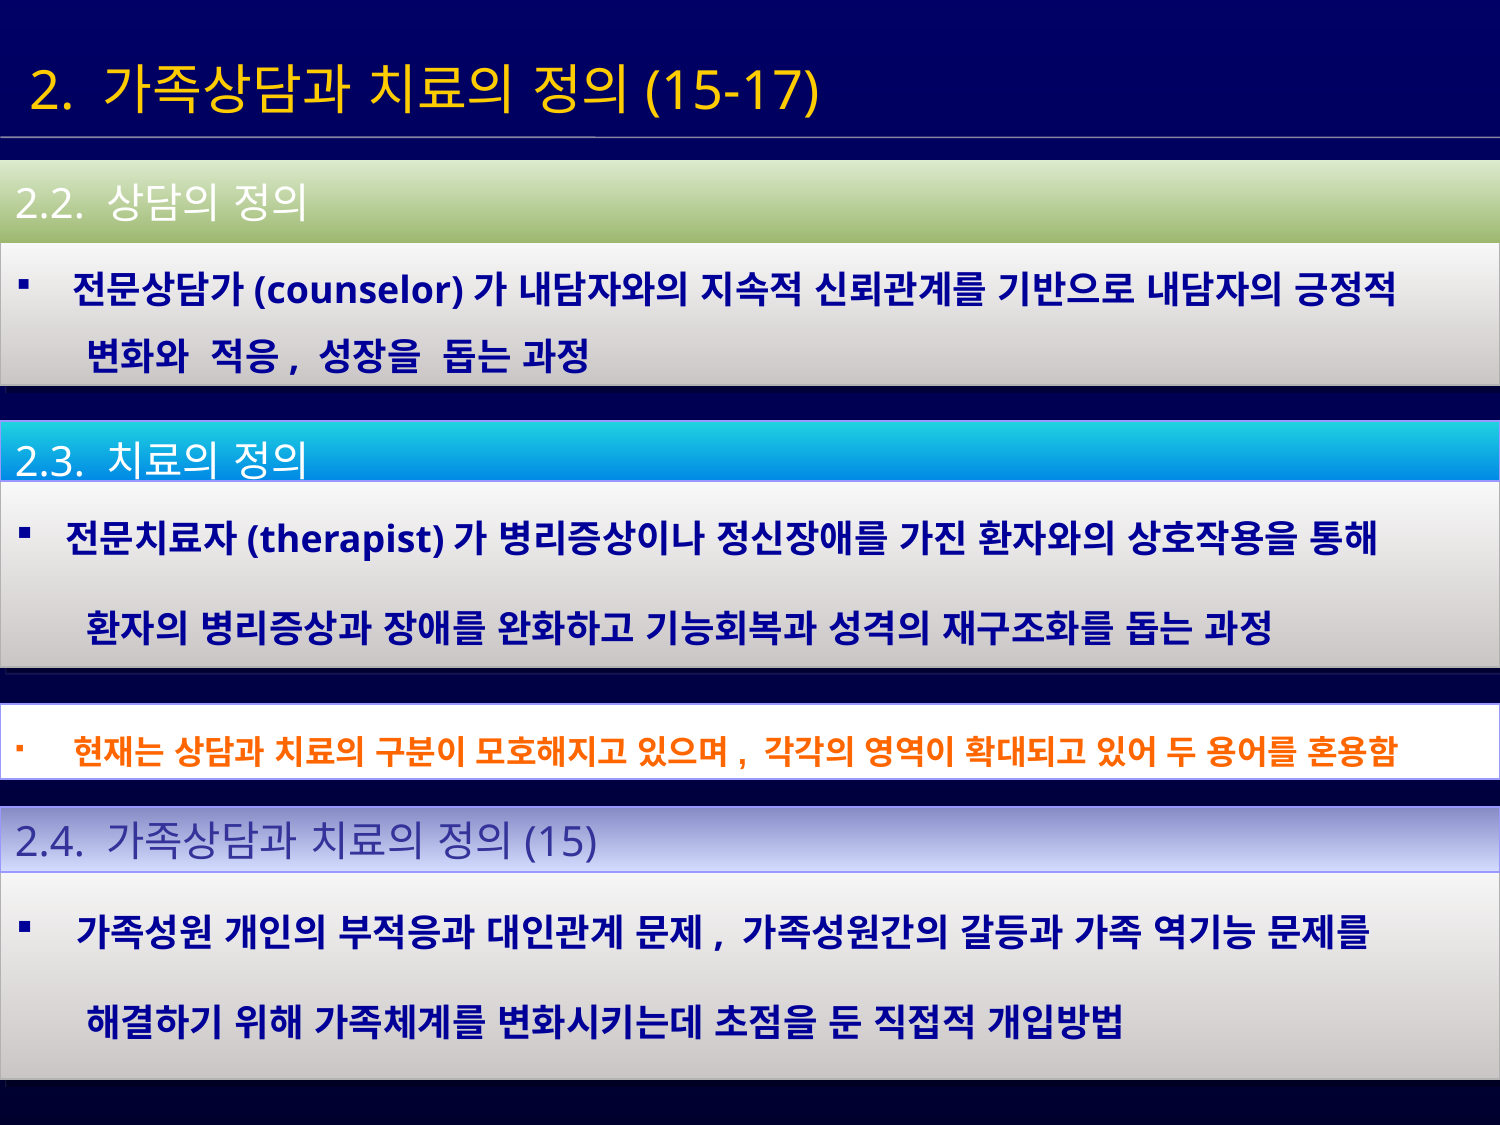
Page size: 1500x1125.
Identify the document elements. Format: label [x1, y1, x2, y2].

text_box [0, 47, 1500, 1080]
